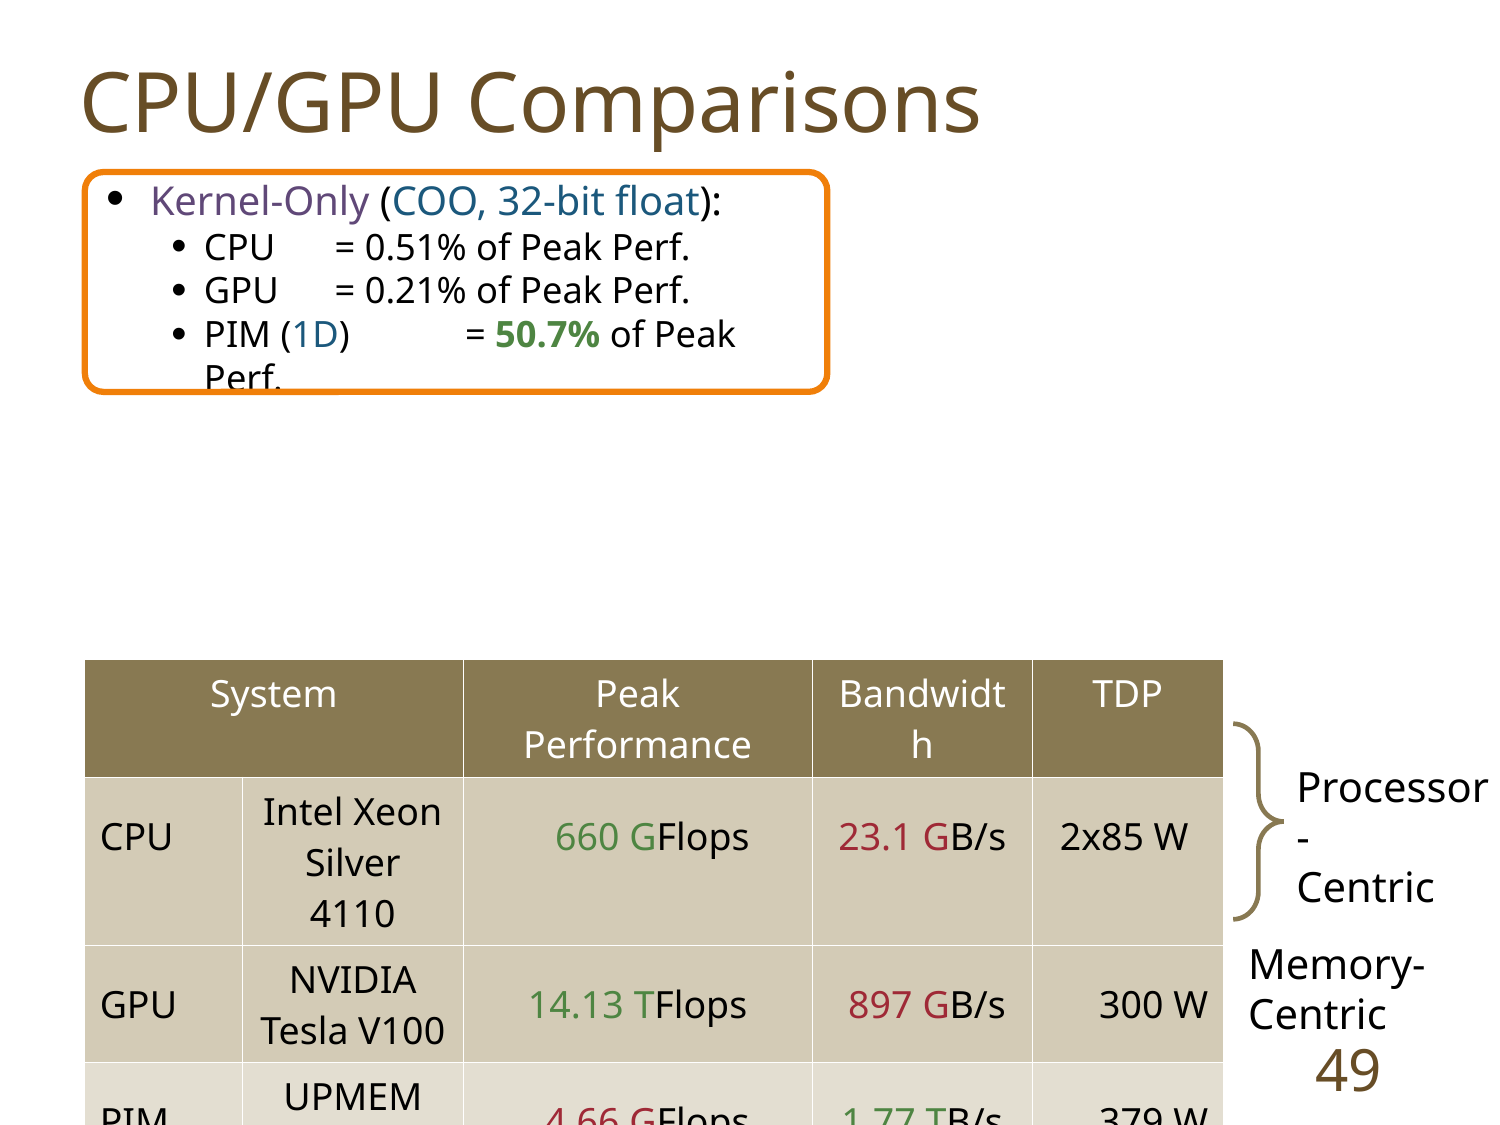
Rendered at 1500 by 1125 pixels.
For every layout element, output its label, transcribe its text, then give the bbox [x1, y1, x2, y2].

slide_number 49 [1223, 1042, 1397, 1103]
table_header System [85, 660, 463, 777]
table_cell CPU [85, 778, 242, 945]
table_cell PIM [85, 1063, 242, 1125]
table_cell 897 GB/s [813, 946, 1032, 1062]
table_cell GPU [85, 946, 242, 1062]
table_cell 300 W [1033, 946, 1223, 1062]
text_box [83, 170, 829, 393]
table_cell 2x85 W [1033, 778, 1223, 945]
table_header TDP [1033, 660, 1223, 777]
text_box CPU/GPU Comparisons [64, 36, 1358, 175]
table_cell 1.77 TB/s [813, 1063, 1032, 1125]
table_cell UPMEM 1st Gen. [243, 1063, 463, 1125]
text_box [1233, 723, 1284, 920]
table_header Bandwidth [813, 660, 1032, 777]
table_cell 4.66 GFlops [464, 1063, 812, 1125]
table_header Peak Performance [464, 660, 812, 777]
text_box Memory-Centric [1233, 930, 1465, 1062]
table_cell 660 GFlops [464, 778, 812, 945]
table_cell NVIDIA Tesla V100 [243, 946, 463, 1062]
table_cell 379 W [1033, 1063, 1223, 1125]
table_cell 14.13 TFlops [464, 946, 812, 1062]
table_cell 23.1 GB/s [813, 778, 1032, 945]
list Kernel-Only (COO, 32-bit float): CPU = 0.51% of Peak Perf. GPU = 0.21% of Peak Perf. PIM (1D) = 50.7% of Peak Perf. [91, 164, 834, 407]
text_box Processor- Centric [1281, 753, 1500, 885]
table_cell Intel Xeon Silver 4110 [243, 778, 463, 945]
